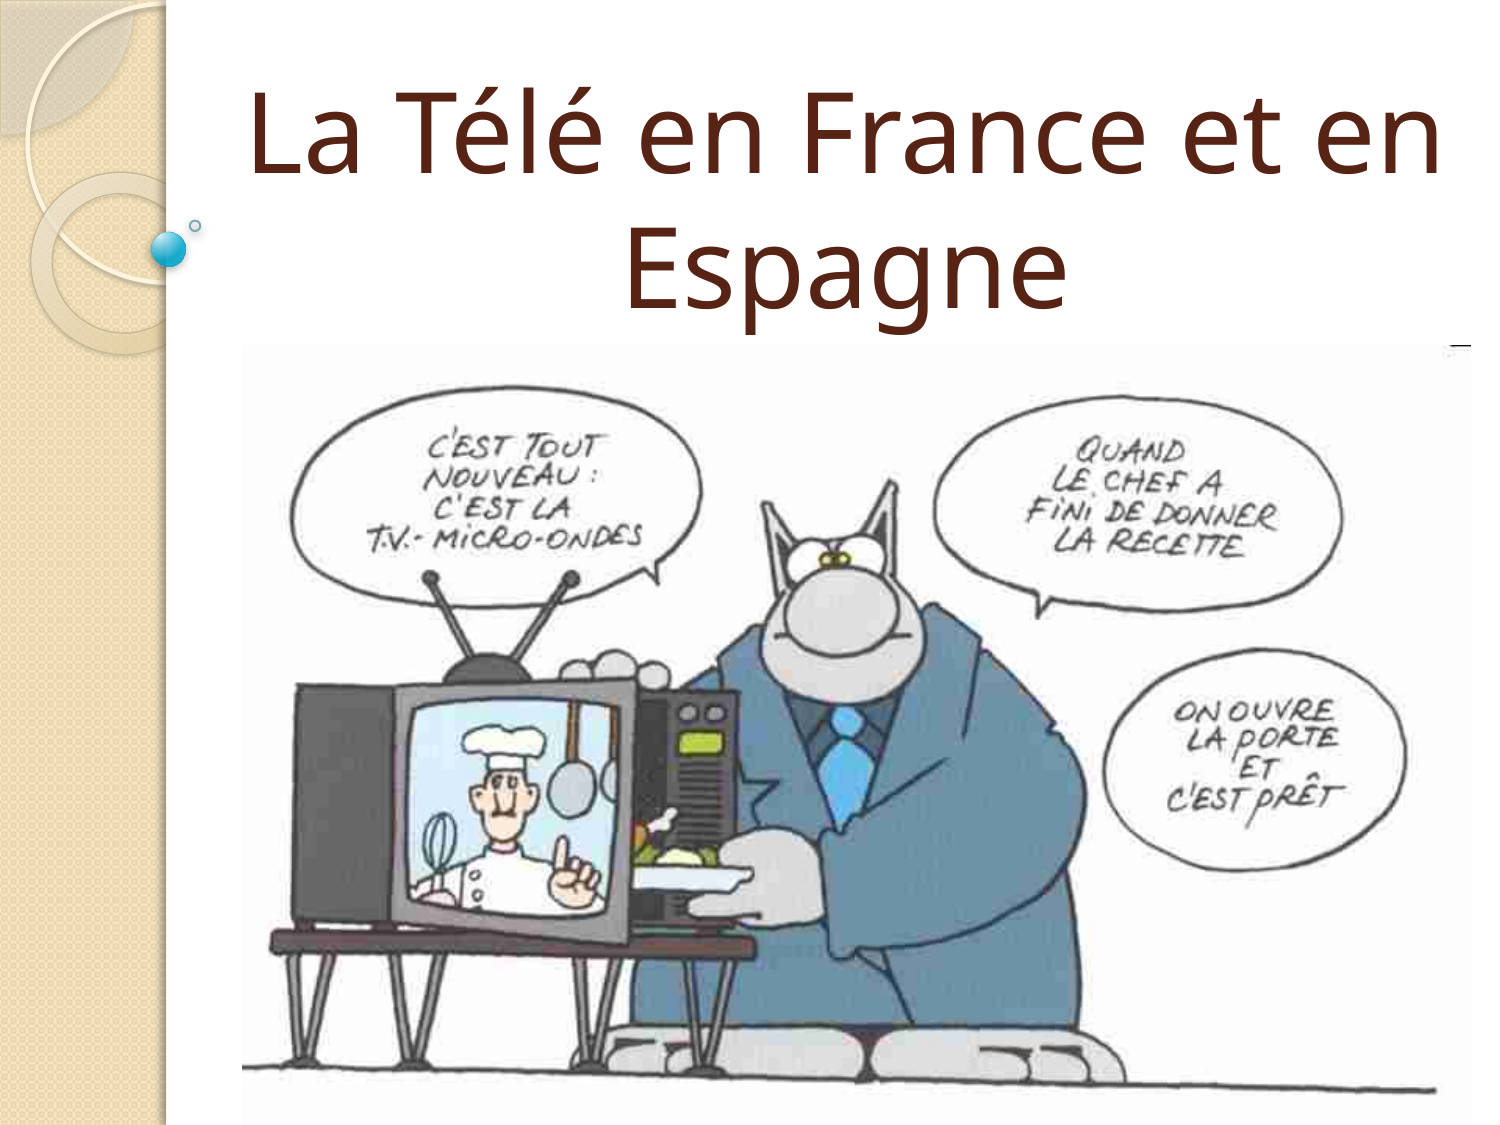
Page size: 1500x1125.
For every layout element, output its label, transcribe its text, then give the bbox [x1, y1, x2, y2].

picture [241, 345, 1471, 1125]
title La Télé en France et en Espagne [227, 66, 1465, 339]
